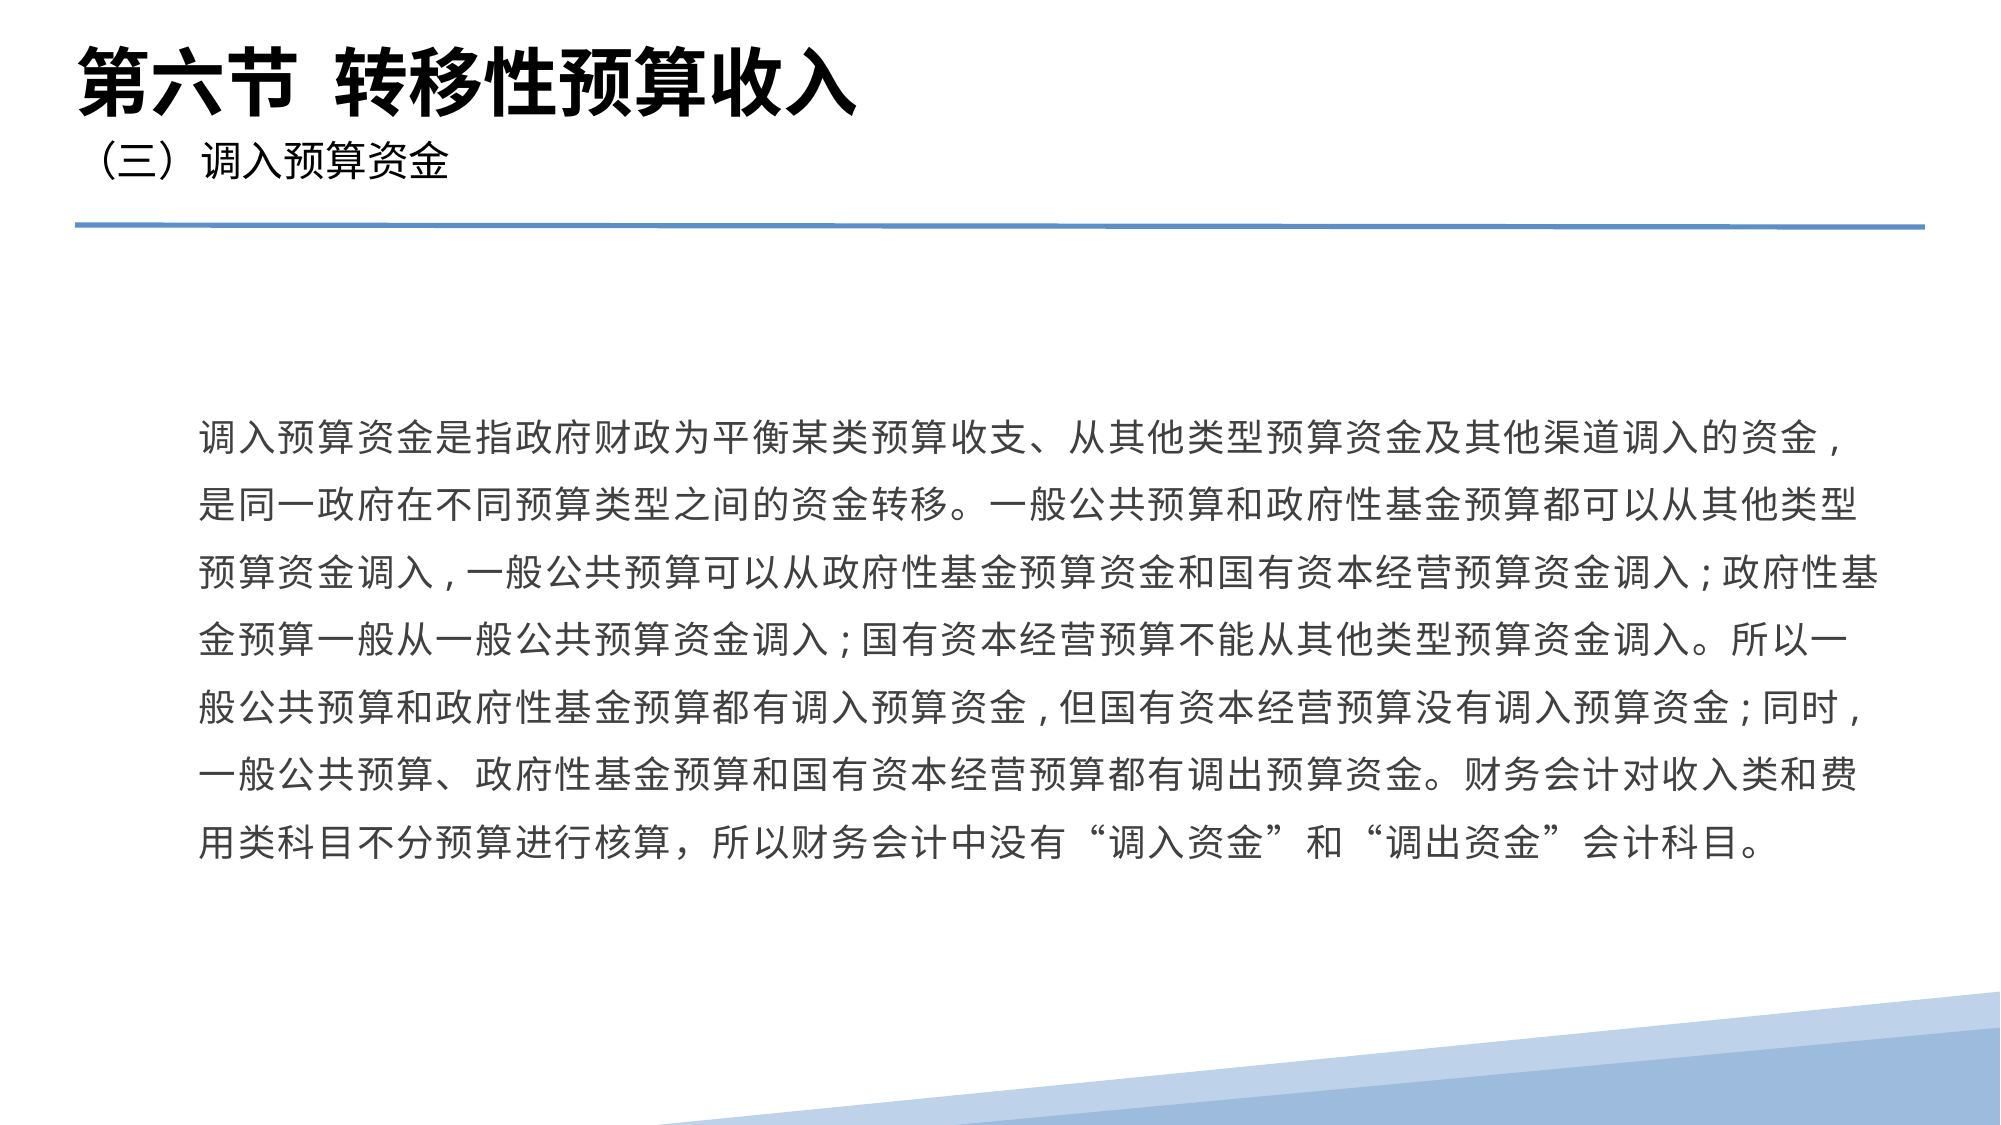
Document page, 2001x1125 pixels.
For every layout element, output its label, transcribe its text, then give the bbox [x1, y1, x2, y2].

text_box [74, 224, 1925, 228]
text_box 第六节 转移性预算收入 [75, 24, 1925, 124]
text_box 调入预算资金是指政府财政为平衡某类预算收支、从其他类型预算资金及其他渠道调入的资金,是同一政府在不同预算类型之间的资金转移。一般公共预算和政府性基金预算都可以从其他类型预算资金调入,一般公共预算可以从政府性基金预算资金和国有资本经营预算资金调入;政府性基金预算一般从一般公共预算资金调入;国有资本经营预算不能从其他类型预算资金调入。所以一般公共预算和政府性基金预算都有调入预算资金,但国有资本经营预算没有调入预算资金;同时,一般公共预算、政府性基金预算和国有资本经营预算都有调出预算资金。财务会计对收入类和费用类科目不分预算进行核算，所以财务会计中没有“调入资金”和“调出资金”会计科目。 [188, 255, 1896, 1000]
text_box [656, 991, 2000, 1125]
text_box （三）调入预算资金 [75, 124, 1925, 200]
